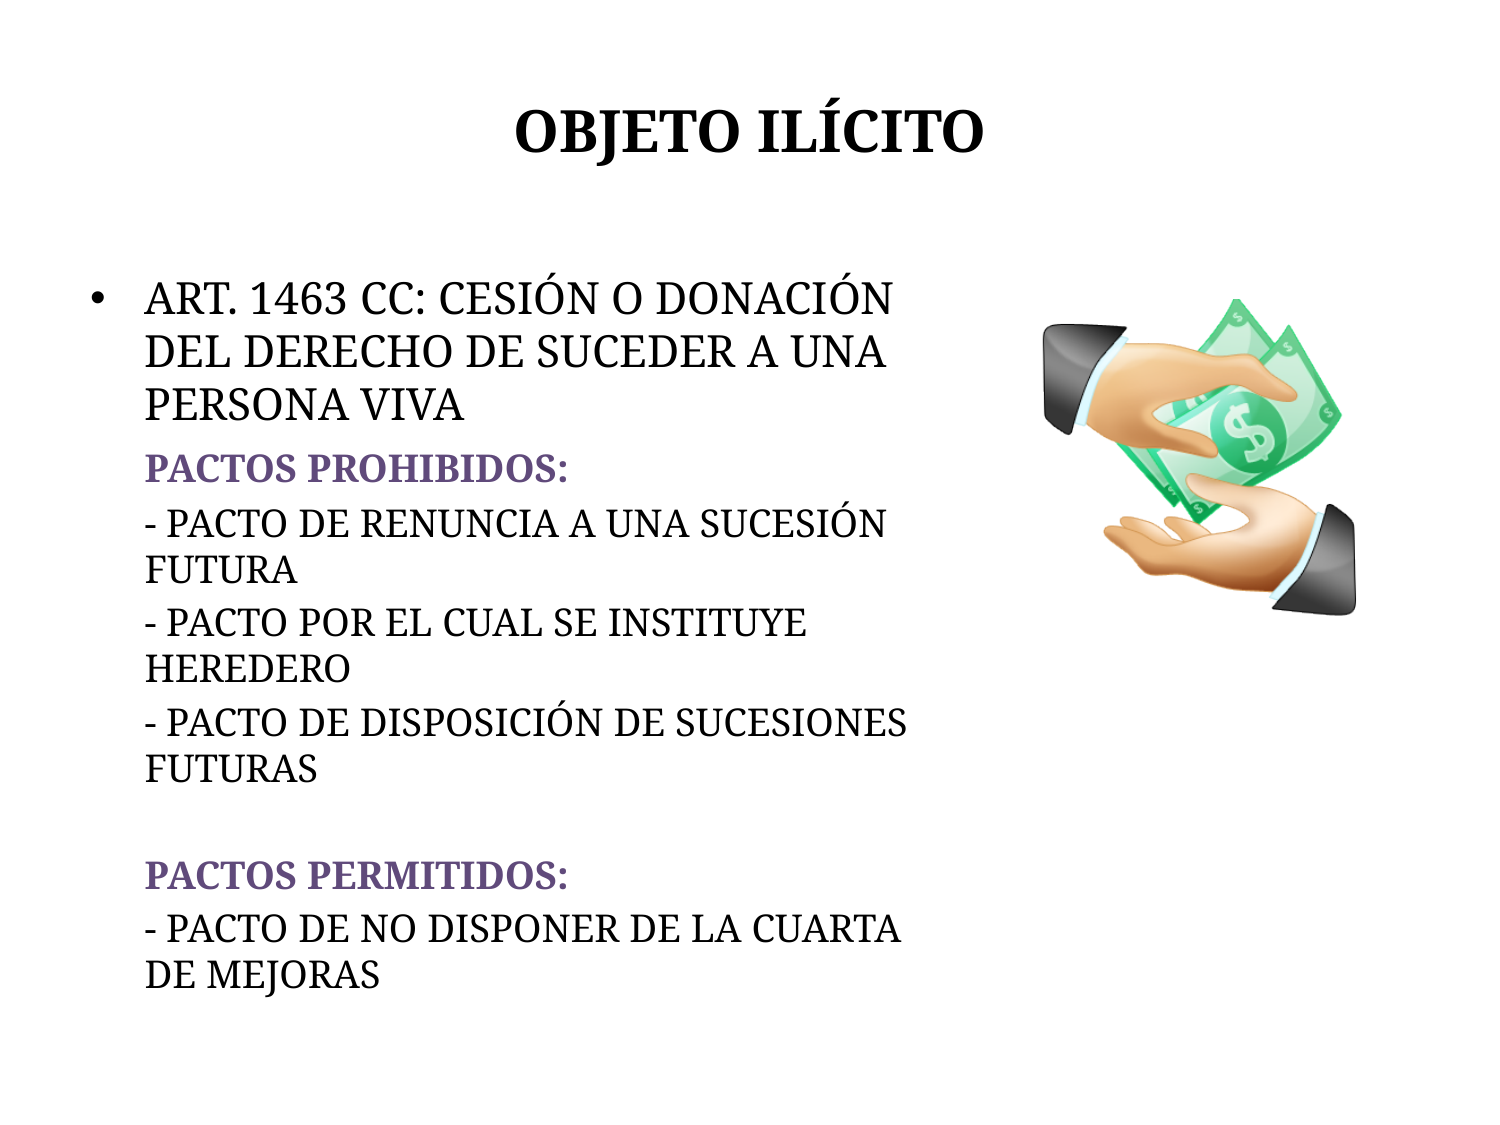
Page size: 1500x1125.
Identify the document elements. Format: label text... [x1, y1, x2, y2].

picture [1037, 299, 1363, 626]
list ART. 1463 CC: CESIÓN O DONACIÓN DEL DERECHO DE SUCEDER A UNA PERSONA VIVA PACTOS PROHIBIDOS: - PACTO DE RENUNCIA A UNA SUCESIÓN FUTURA - PACTO POR EL CUAL SE INSTITUYE HEREDERO - PACTO DE DISPOSICIÓN DE SUCESIONES FUTURAS PACTOS PERMITIDOS: - PACTO DE NO DISPONER DE LA CUARTA DE MEJORAS [75, 262, 950, 1005]
title OBJETO ILÍCITO [75, 45, 1425, 213]
